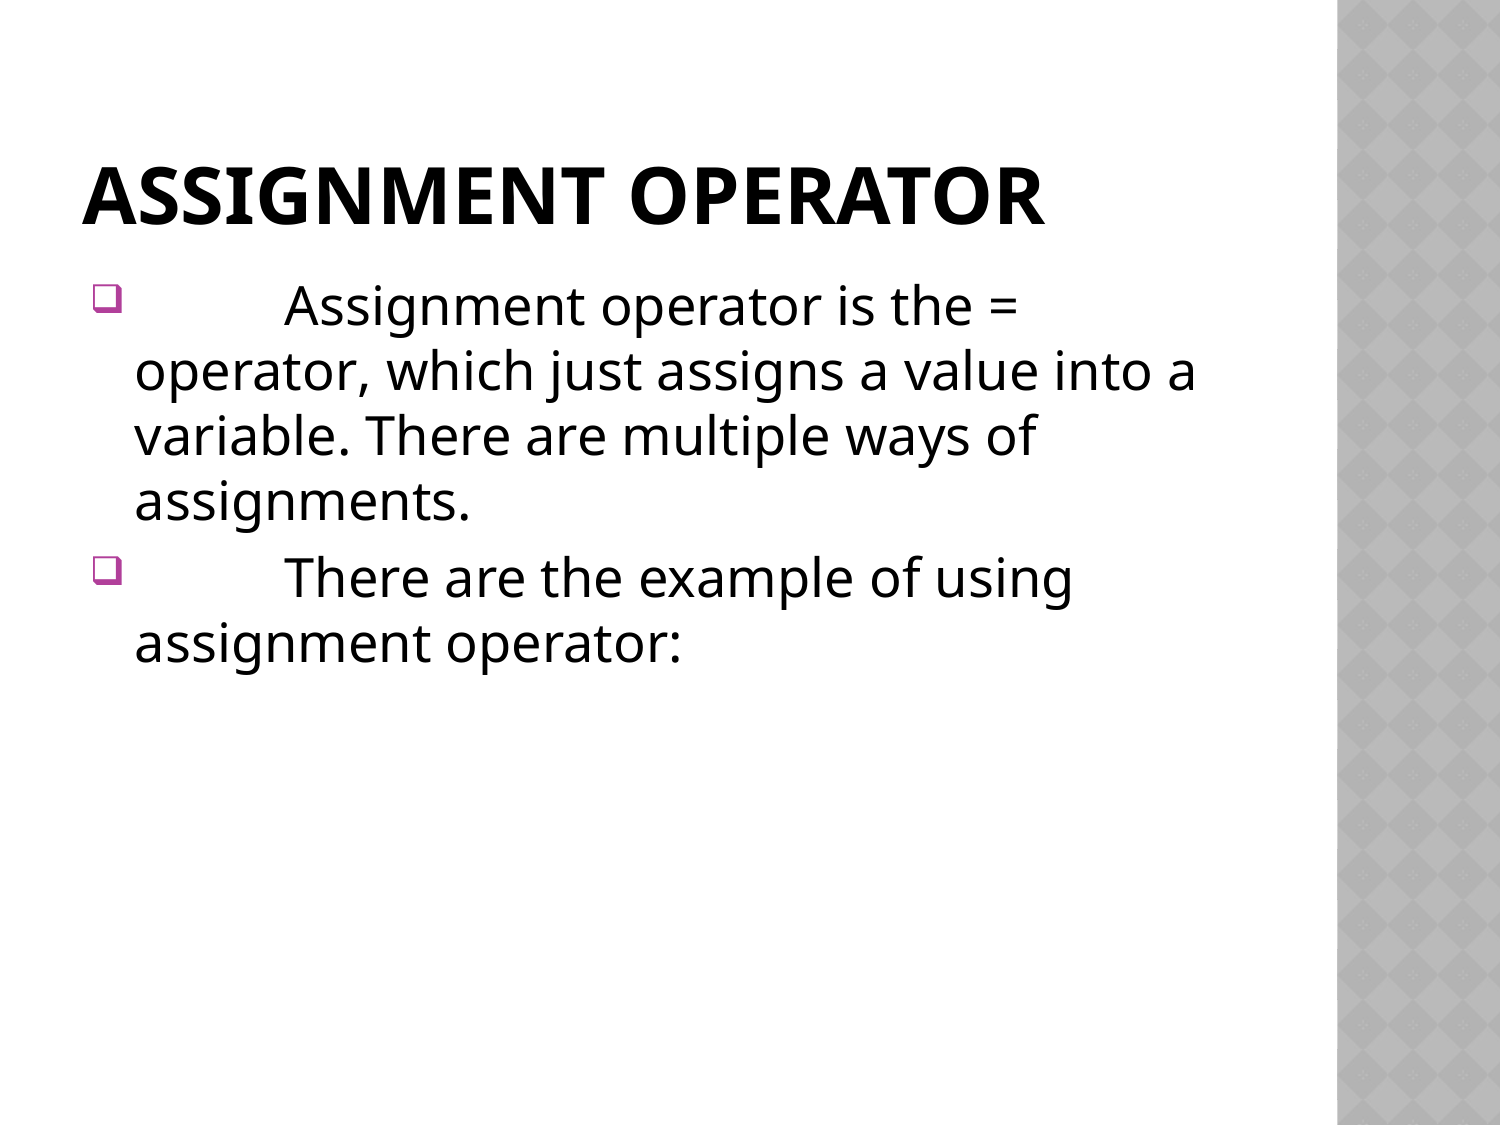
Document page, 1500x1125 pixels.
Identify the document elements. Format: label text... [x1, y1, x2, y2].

title Assignment Operator [75, 52, 1263, 240]
list Assignment operator is the = operator, which just assigns a value into a variable. There are multiple ways of assignments. There are the example of using assignment operator: [75, 264, 1263, 1059]
